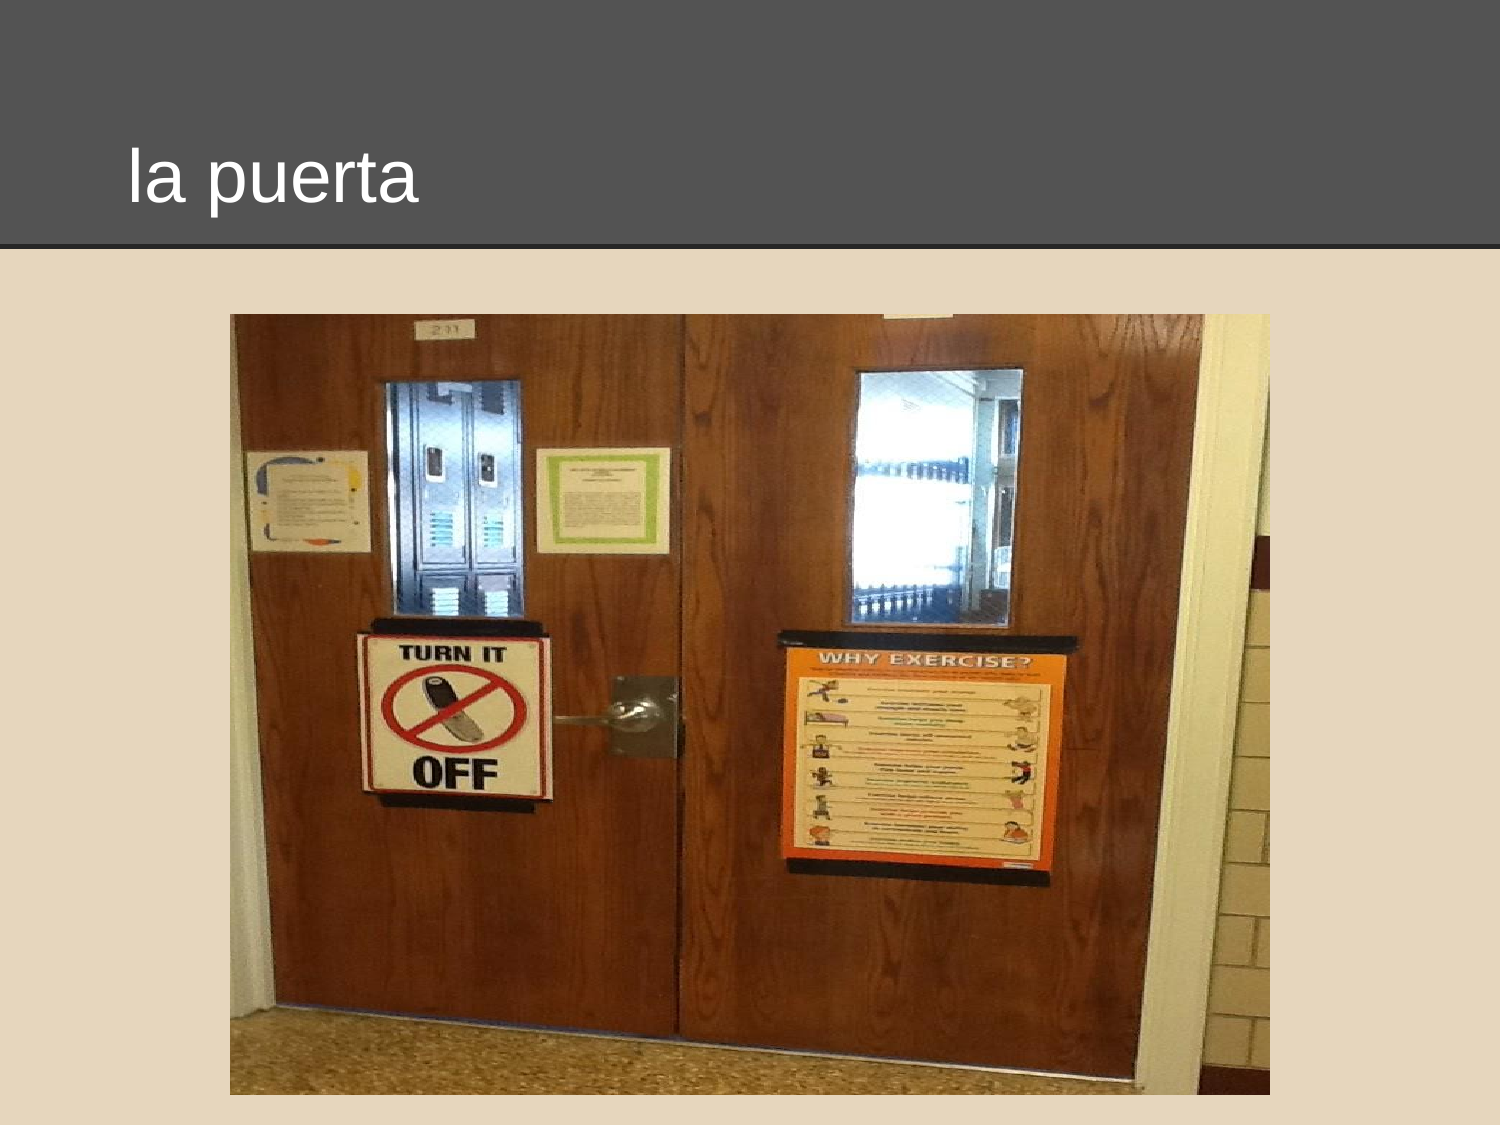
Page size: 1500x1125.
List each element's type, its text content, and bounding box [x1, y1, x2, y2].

title la puerta [75, 45, 1425, 233]
text_box [230, 314, 1270, 1095]
